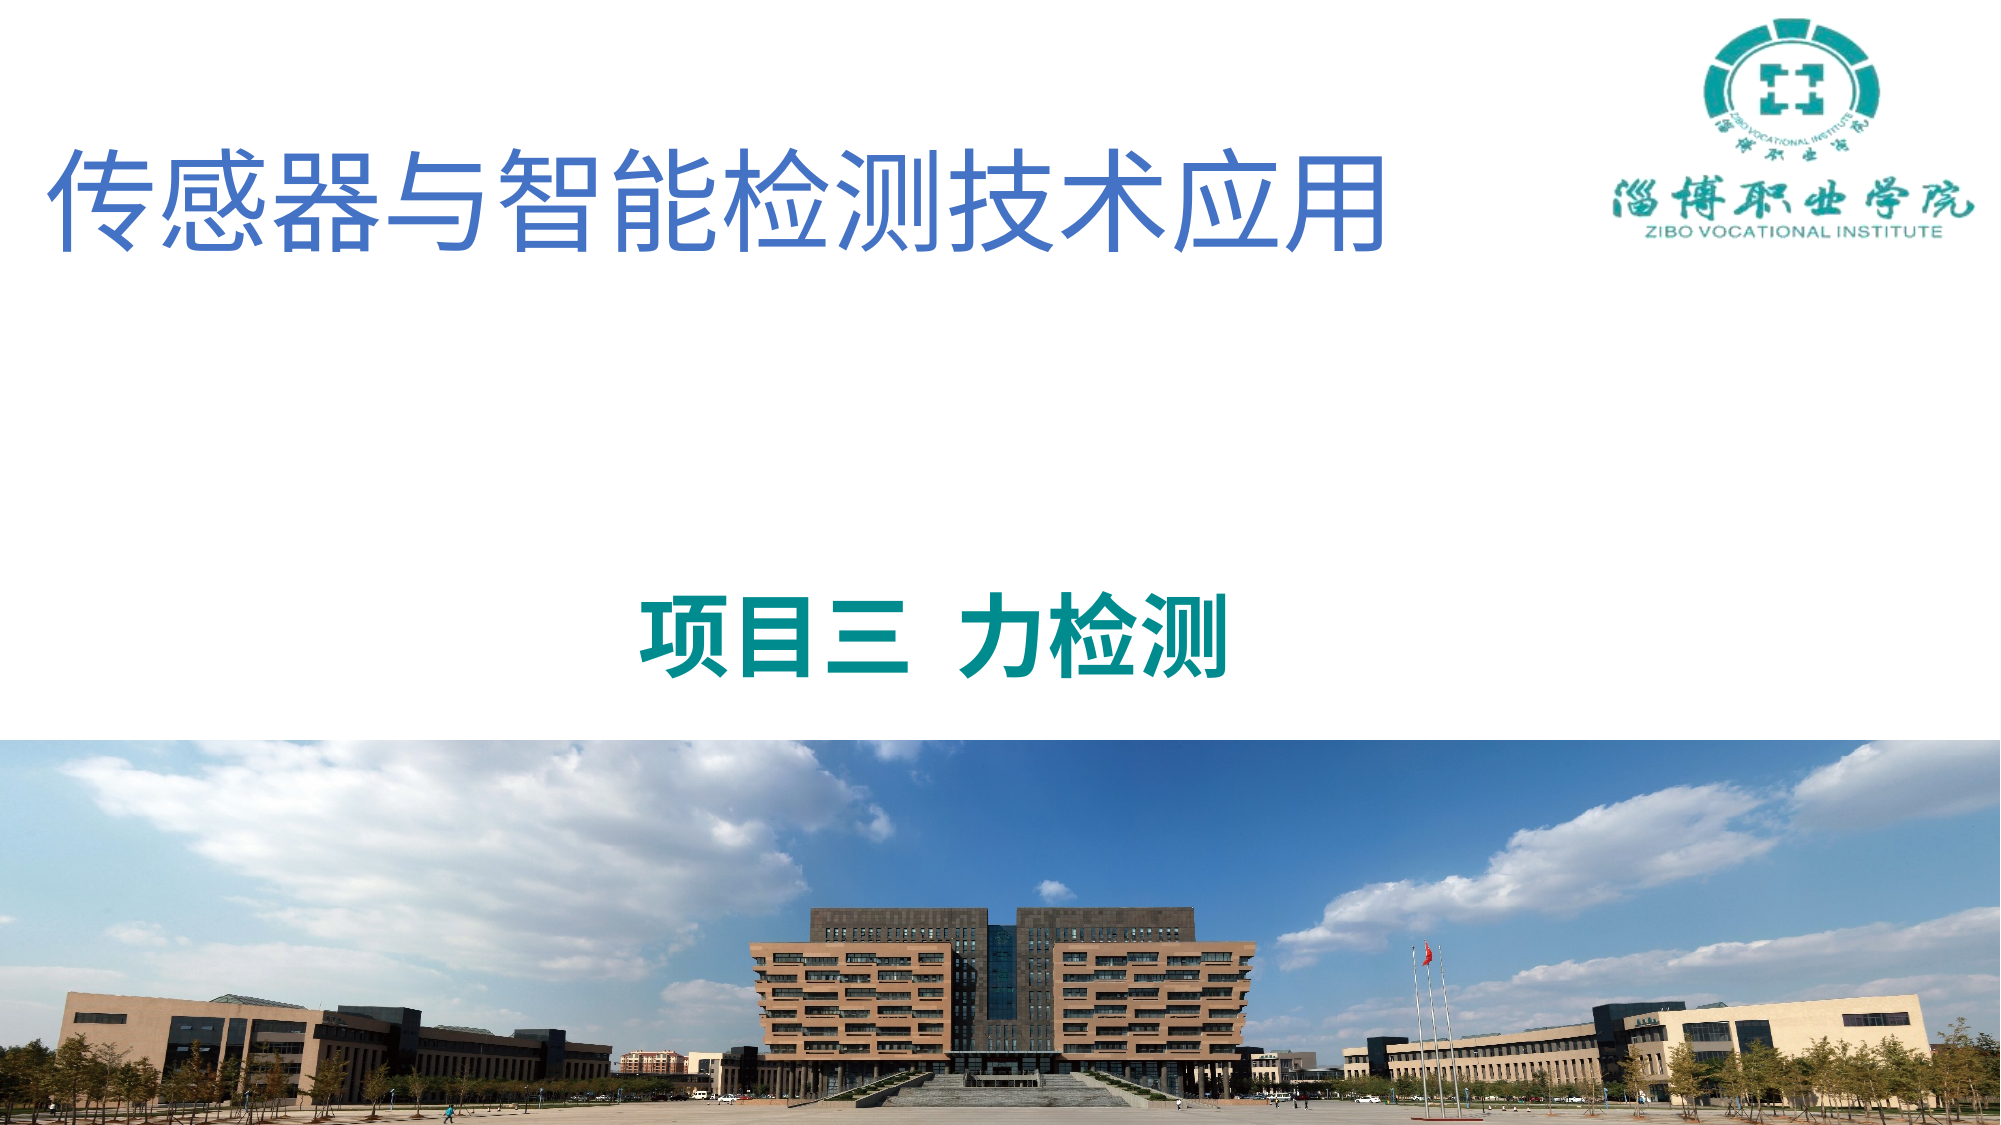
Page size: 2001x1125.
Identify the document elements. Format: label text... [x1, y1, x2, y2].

picture [1581, 4, 2000, 253]
text_box 项目三 力检测 [624, 571, 1448, 696]
text_box 传感器与智能检测技术应用 [30, 123, 1411, 274]
picture [0, 740, 2000, 1125]
